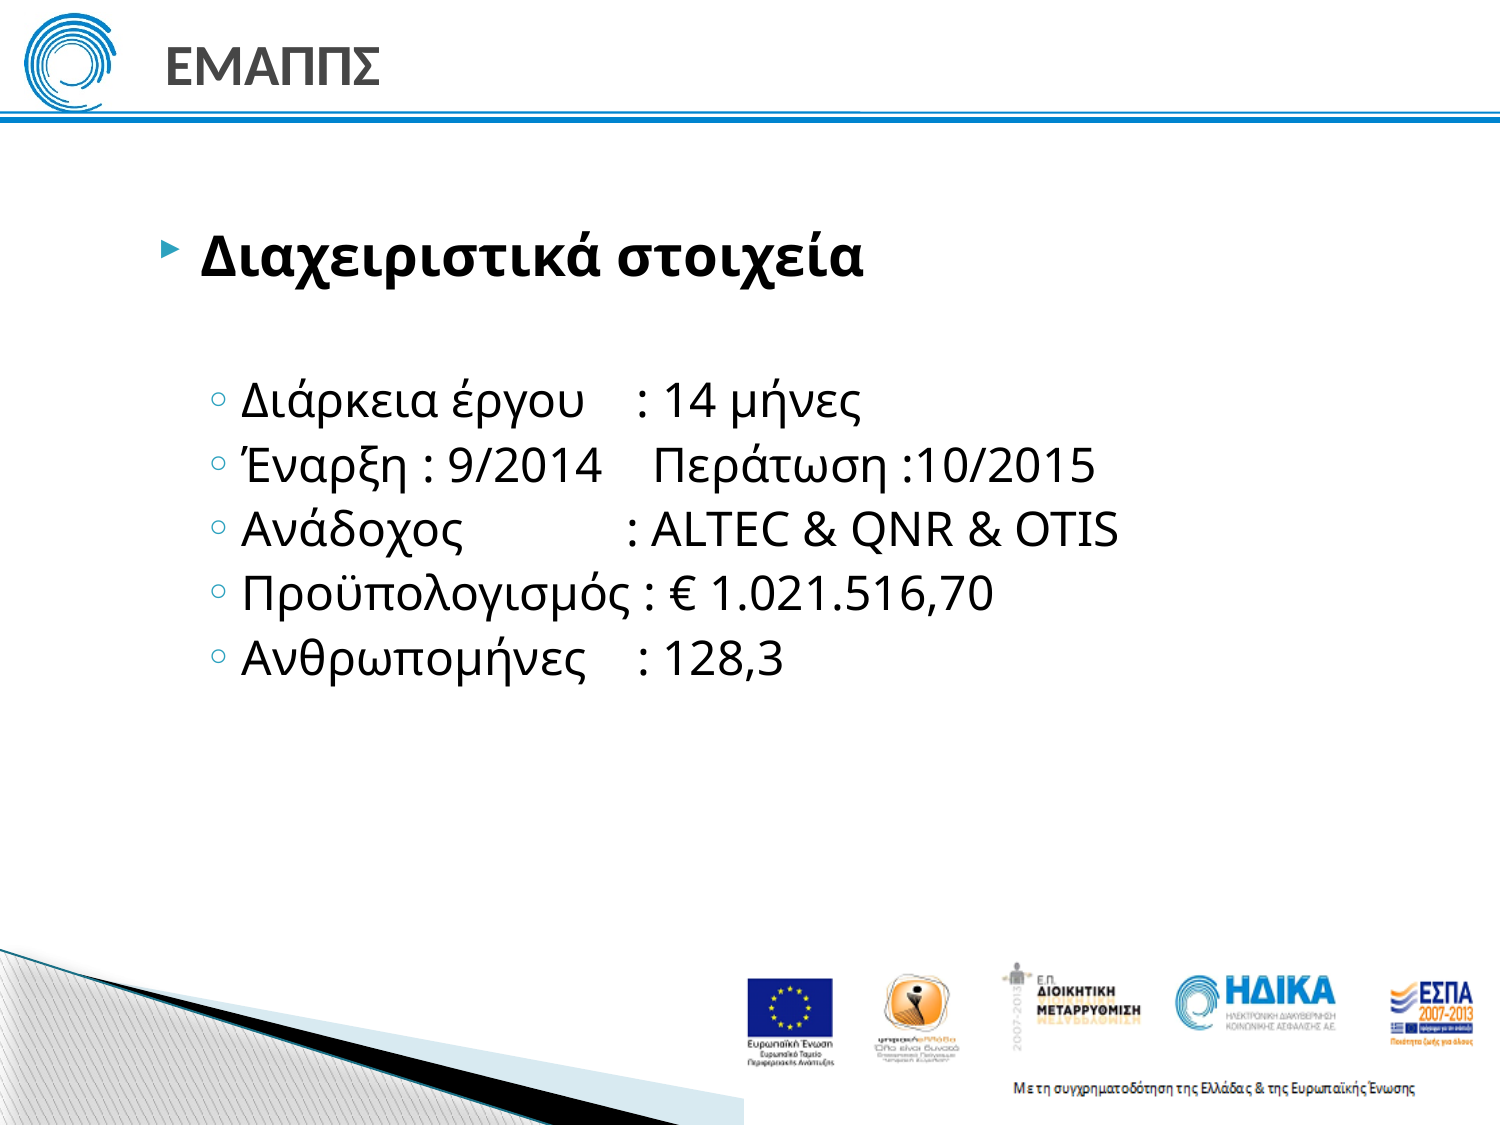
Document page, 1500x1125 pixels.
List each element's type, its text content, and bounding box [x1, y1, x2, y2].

title ΕΜΑΠΠΣ [150, 0, 1500, 112]
picture [24, 12, 125, 111]
picture [744, 960, 1500, 1125]
list Διαχειριστικά στοιχεία Διάρκεια έργου : 14 μήνες Έναρξη : 9/2014 Περάτωση :10/2015 Ανάδοχος : ALTEC & QNR & OTIS Προϋπολογισμός : € 1.021.516,70 Ανθρωπομήνες : 128,3 [124, 212, 1401, 888]
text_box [0, 112, 1500, 121]
